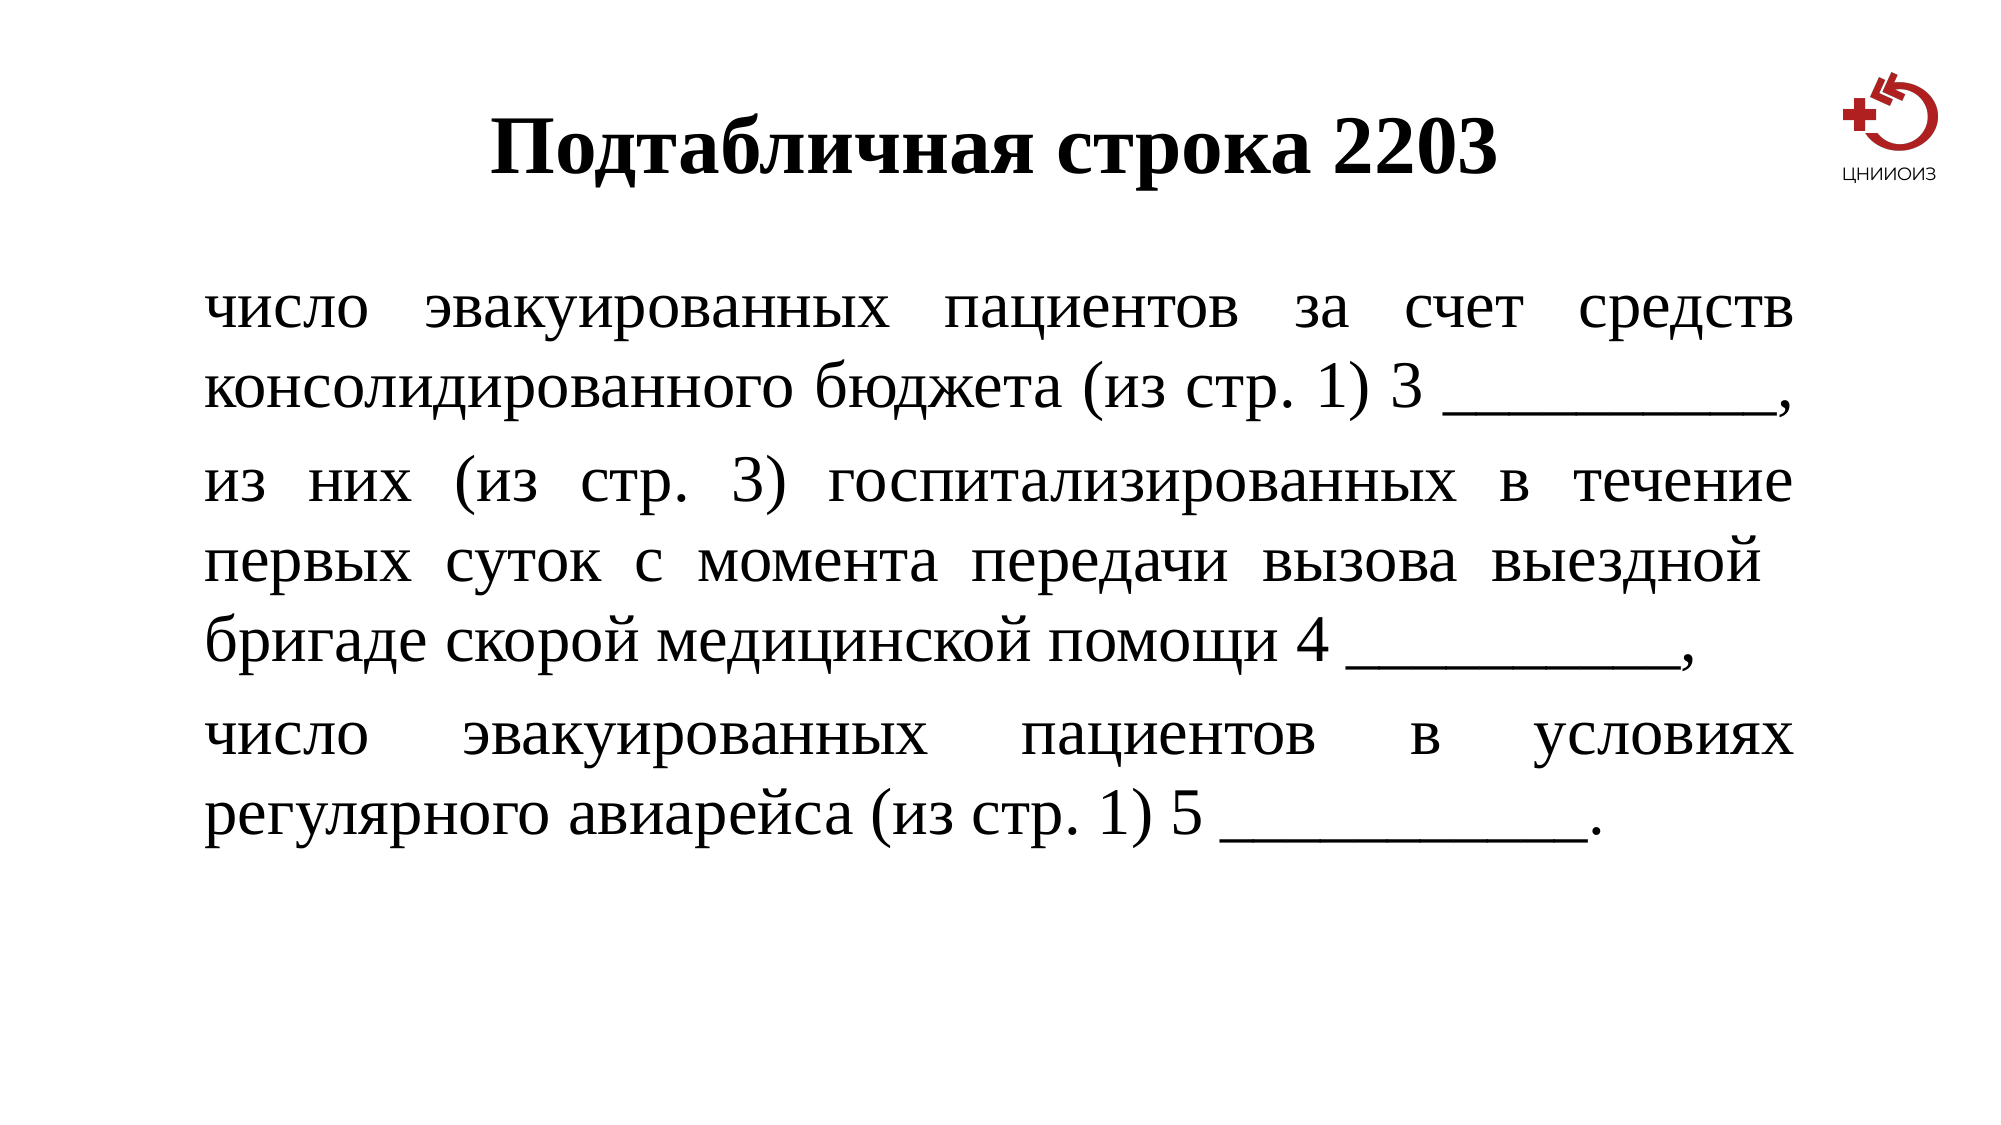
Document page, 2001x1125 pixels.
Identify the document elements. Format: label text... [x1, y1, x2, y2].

title Подтабличная строка 2203 [320, 46, 1671, 235]
picture [1843, 72, 1938, 183]
list число эвакуированных пациентов за счет средств консолидированного бюджета (из стр. 1) 3 __________, из них (из стр. 3) госпитализированных в течение первых суток с момента передачи вызова выездной бригаде скорой медицинской помощи 4 __________, число эвакуированных пациентов в условиях регулярного авиарейса (из стр. 1) 5 ___________. [189, 253, 1812, 1093]
